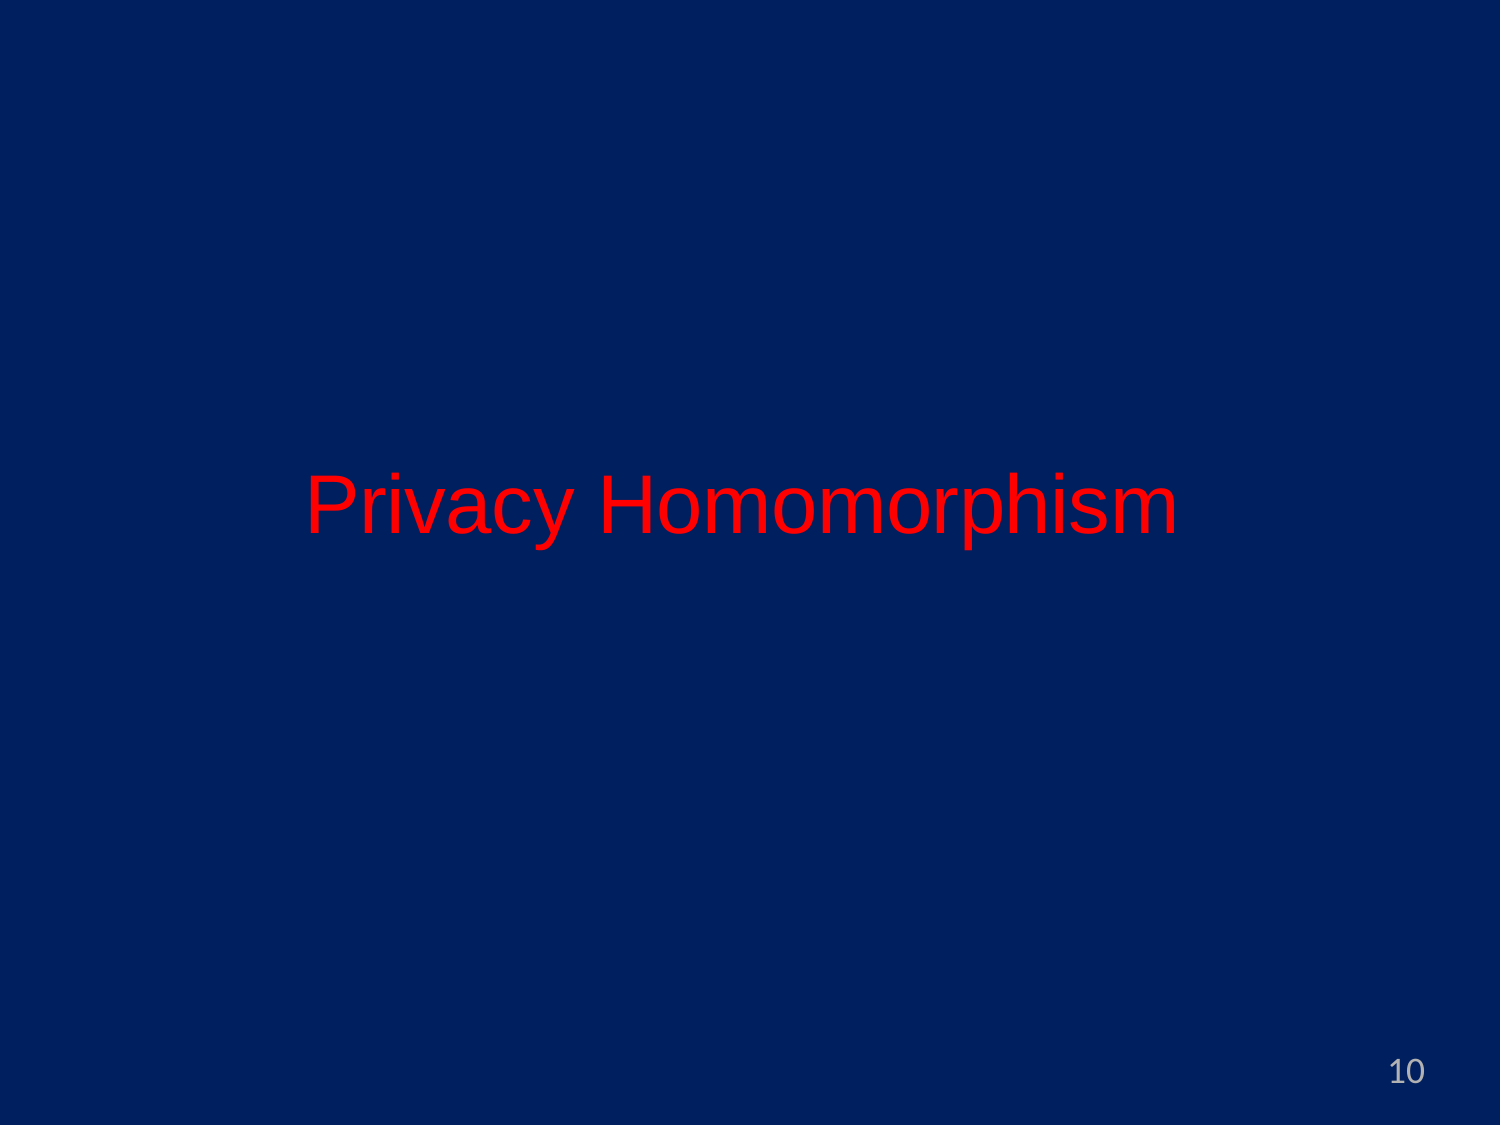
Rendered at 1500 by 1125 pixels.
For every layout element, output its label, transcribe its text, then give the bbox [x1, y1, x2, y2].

slide_number 10 [1080, 1046, 1425, 1103]
title Privacy Homomorphism [51, 425, 1413, 638]
